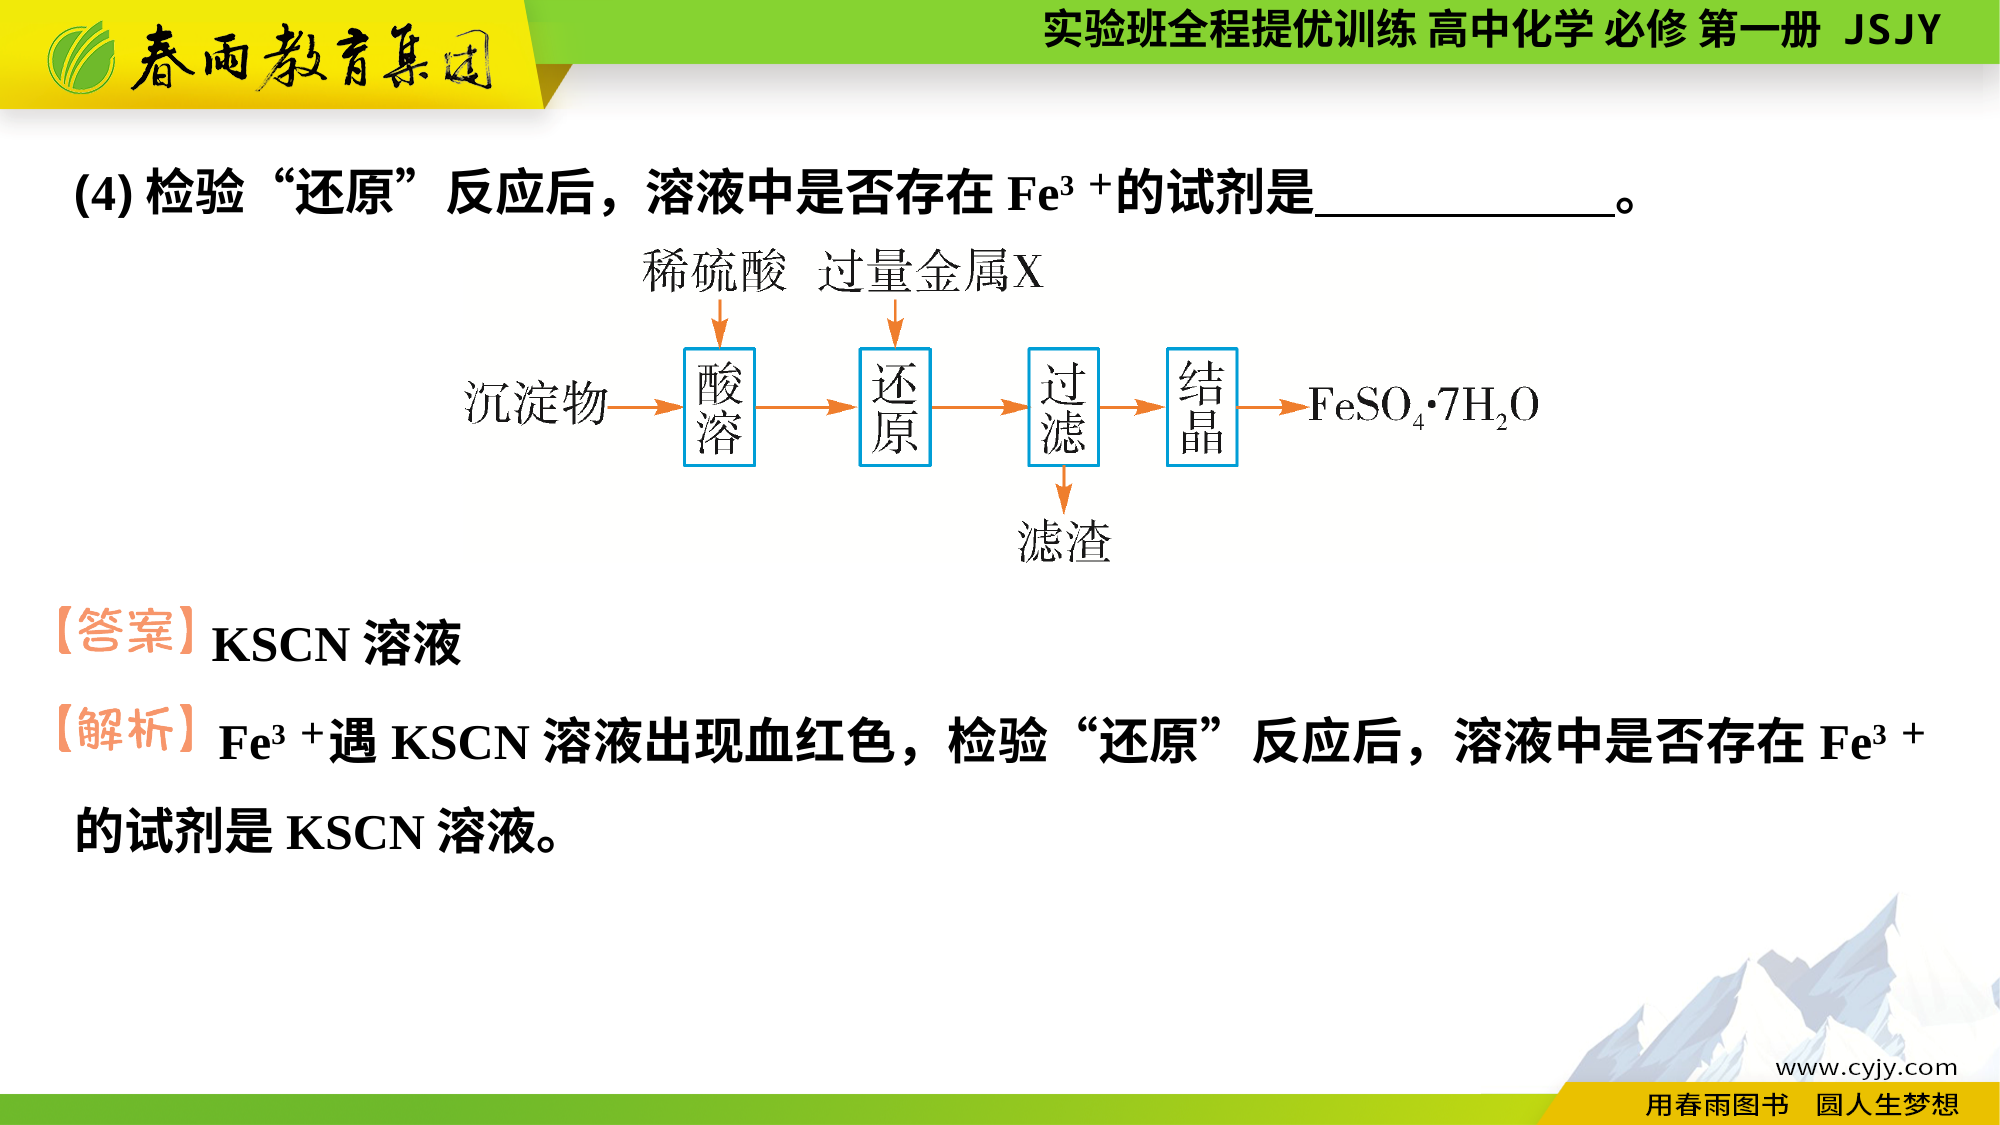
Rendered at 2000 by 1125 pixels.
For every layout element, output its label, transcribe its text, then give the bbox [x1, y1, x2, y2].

picture [0, 0, 2000, 1125]
text_box Fe3＋遇KSCN溶液出现血红色，检验“还原”反应后，溶液中是否存在Fe3＋的试剂是KSCN溶液。 [59, 672, 1944, 868]
text_box KSCN溶液 [59, 574, 1944, 672]
list (4)检验“还原”反应后，溶液中是否存在Fe3＋的试剂是 。 [59, 122, 1944, 217]
